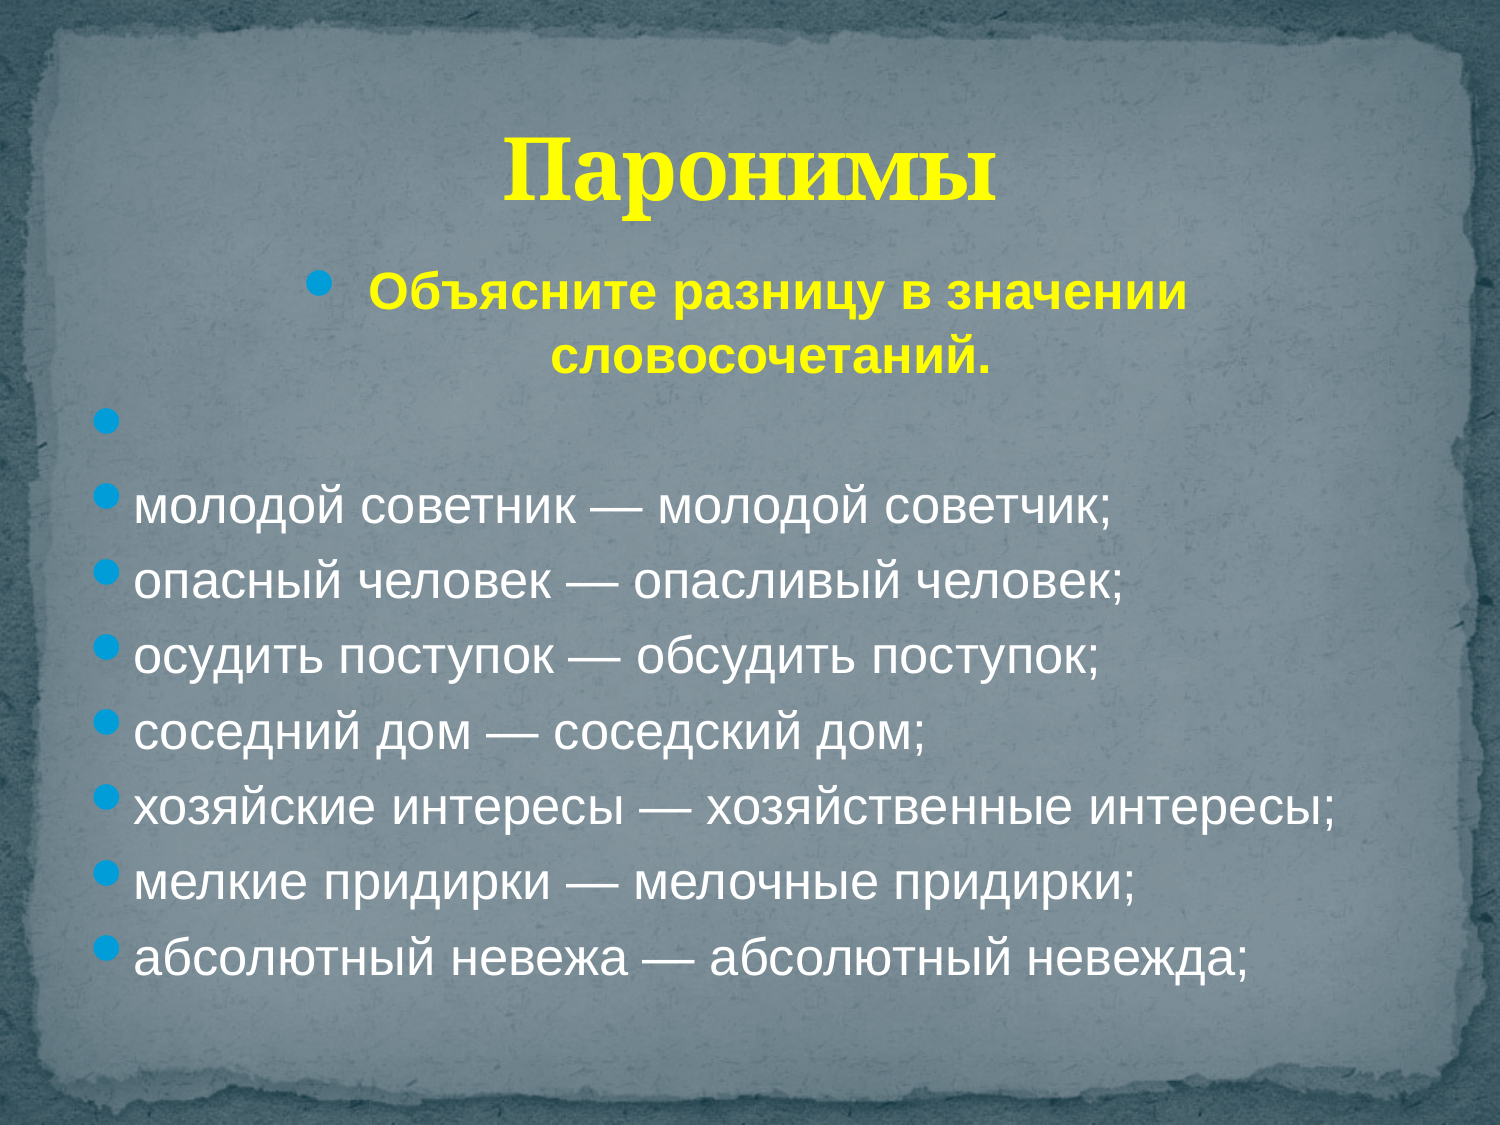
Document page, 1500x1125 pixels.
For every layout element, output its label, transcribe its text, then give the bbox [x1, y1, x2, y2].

list Объясните разницу в значении словосочетаний. молодой советник — молодой советчик; опасный человек — опасливый человек; осудить поступок — обсудить поступок; соседний дом — соседский дом; хозяйские интересы — хозяйственные интересы; мелкие придирки — мелочные придирки; абсолютный невежа — абсолютный невежда; [75, 249, 1425, 1000]
title Паронимы [74, 24, 1425, 225]
